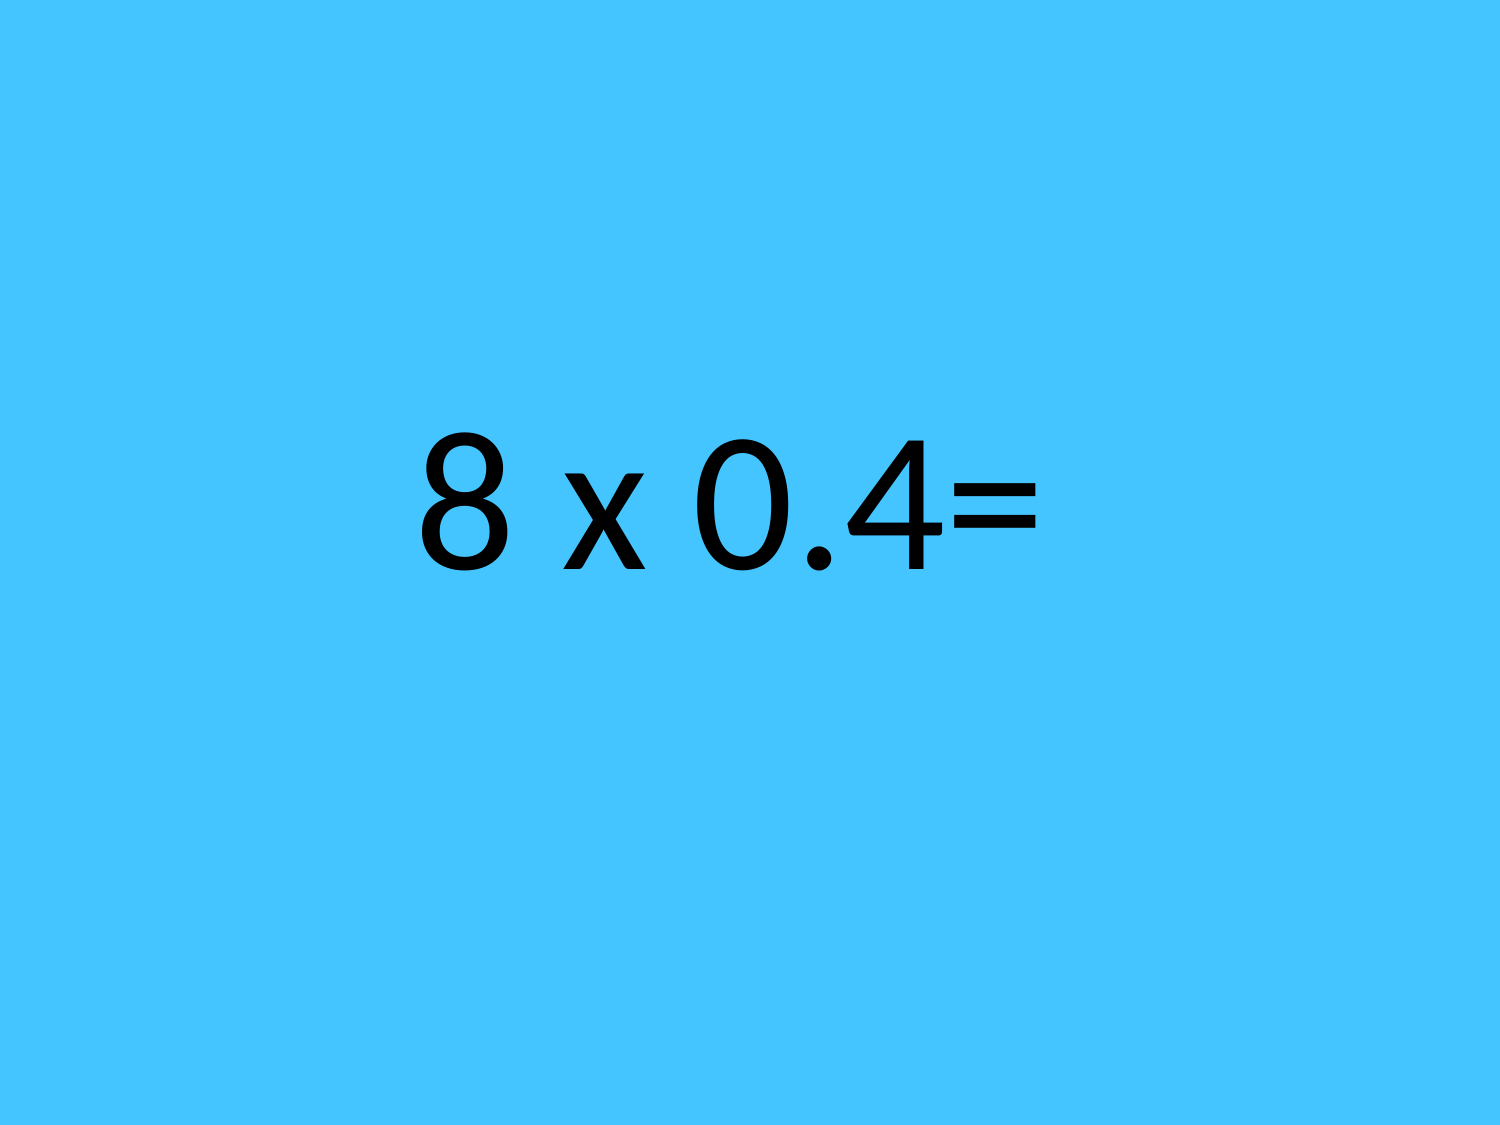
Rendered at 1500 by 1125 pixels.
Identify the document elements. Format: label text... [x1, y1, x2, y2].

text_box 8 x 0.4= [399, 362, 1263, 618]
